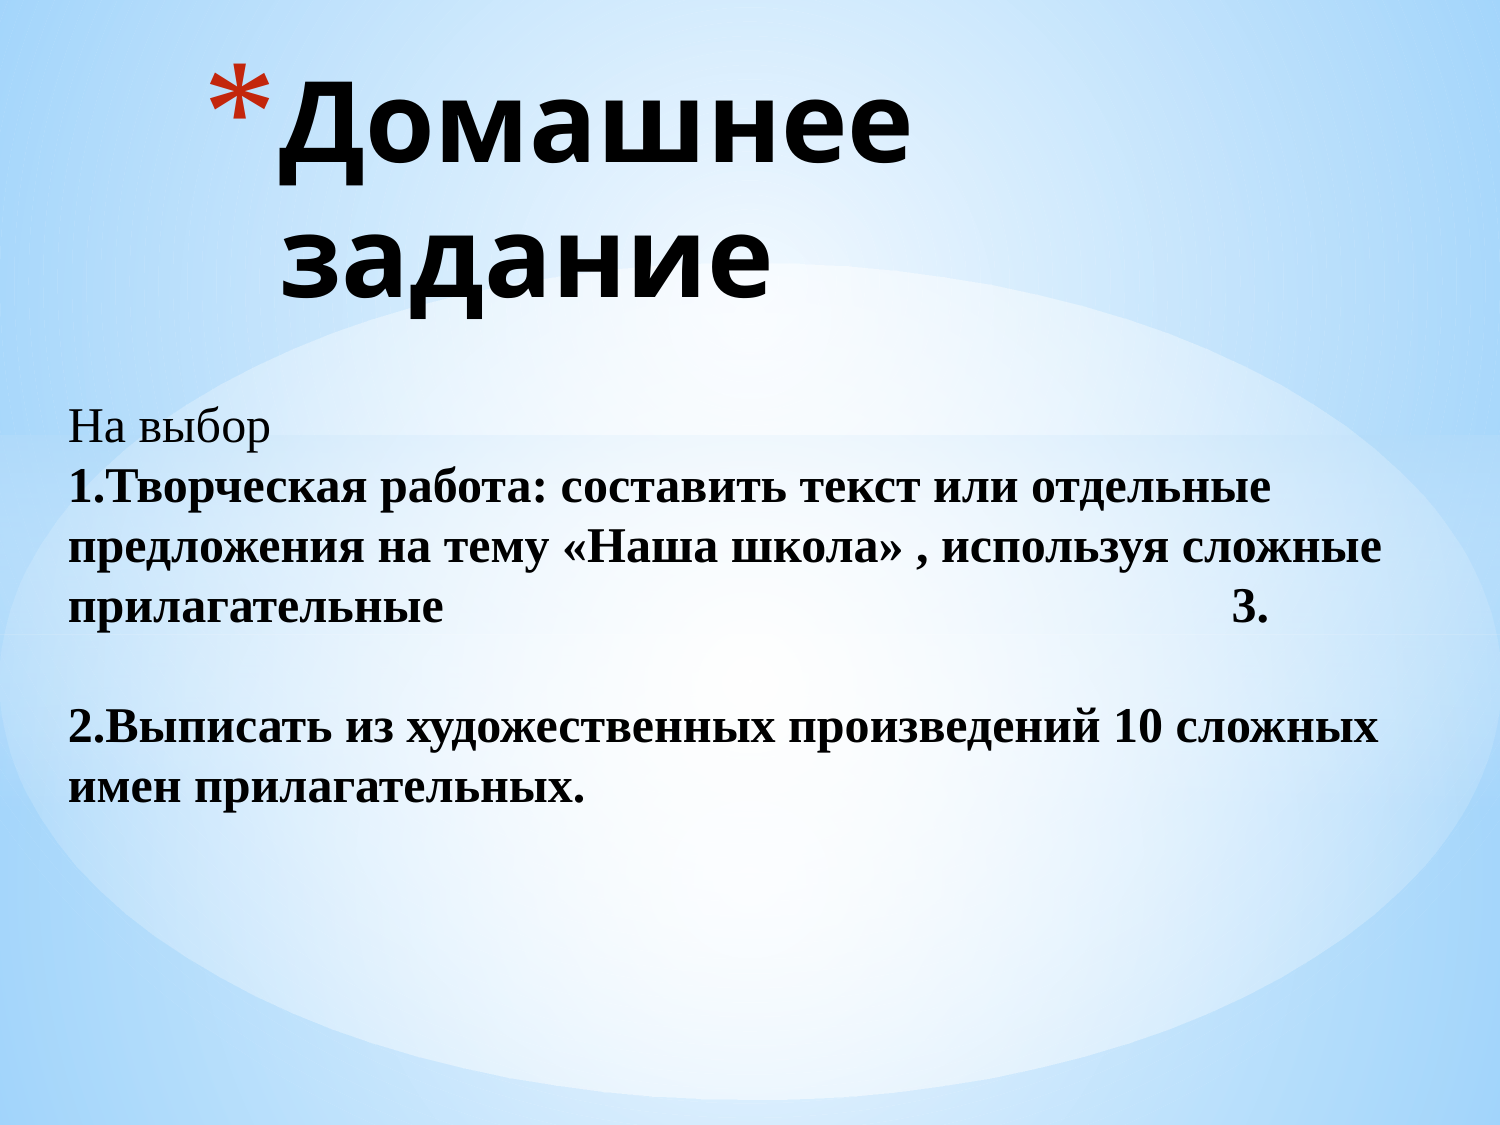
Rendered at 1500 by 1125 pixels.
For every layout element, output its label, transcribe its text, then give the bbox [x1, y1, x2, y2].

title Домашнее задание [159, 42, 1414, 256]
text_box На выбор 1.Творческая работа: составить текст или отдельные предложения на тему «Наша школа» , используя сложные прилагательные 3. 2.Выписать из художественных произведений 10 сложных имен прилагательных. [53, 385, 1500, 940]
